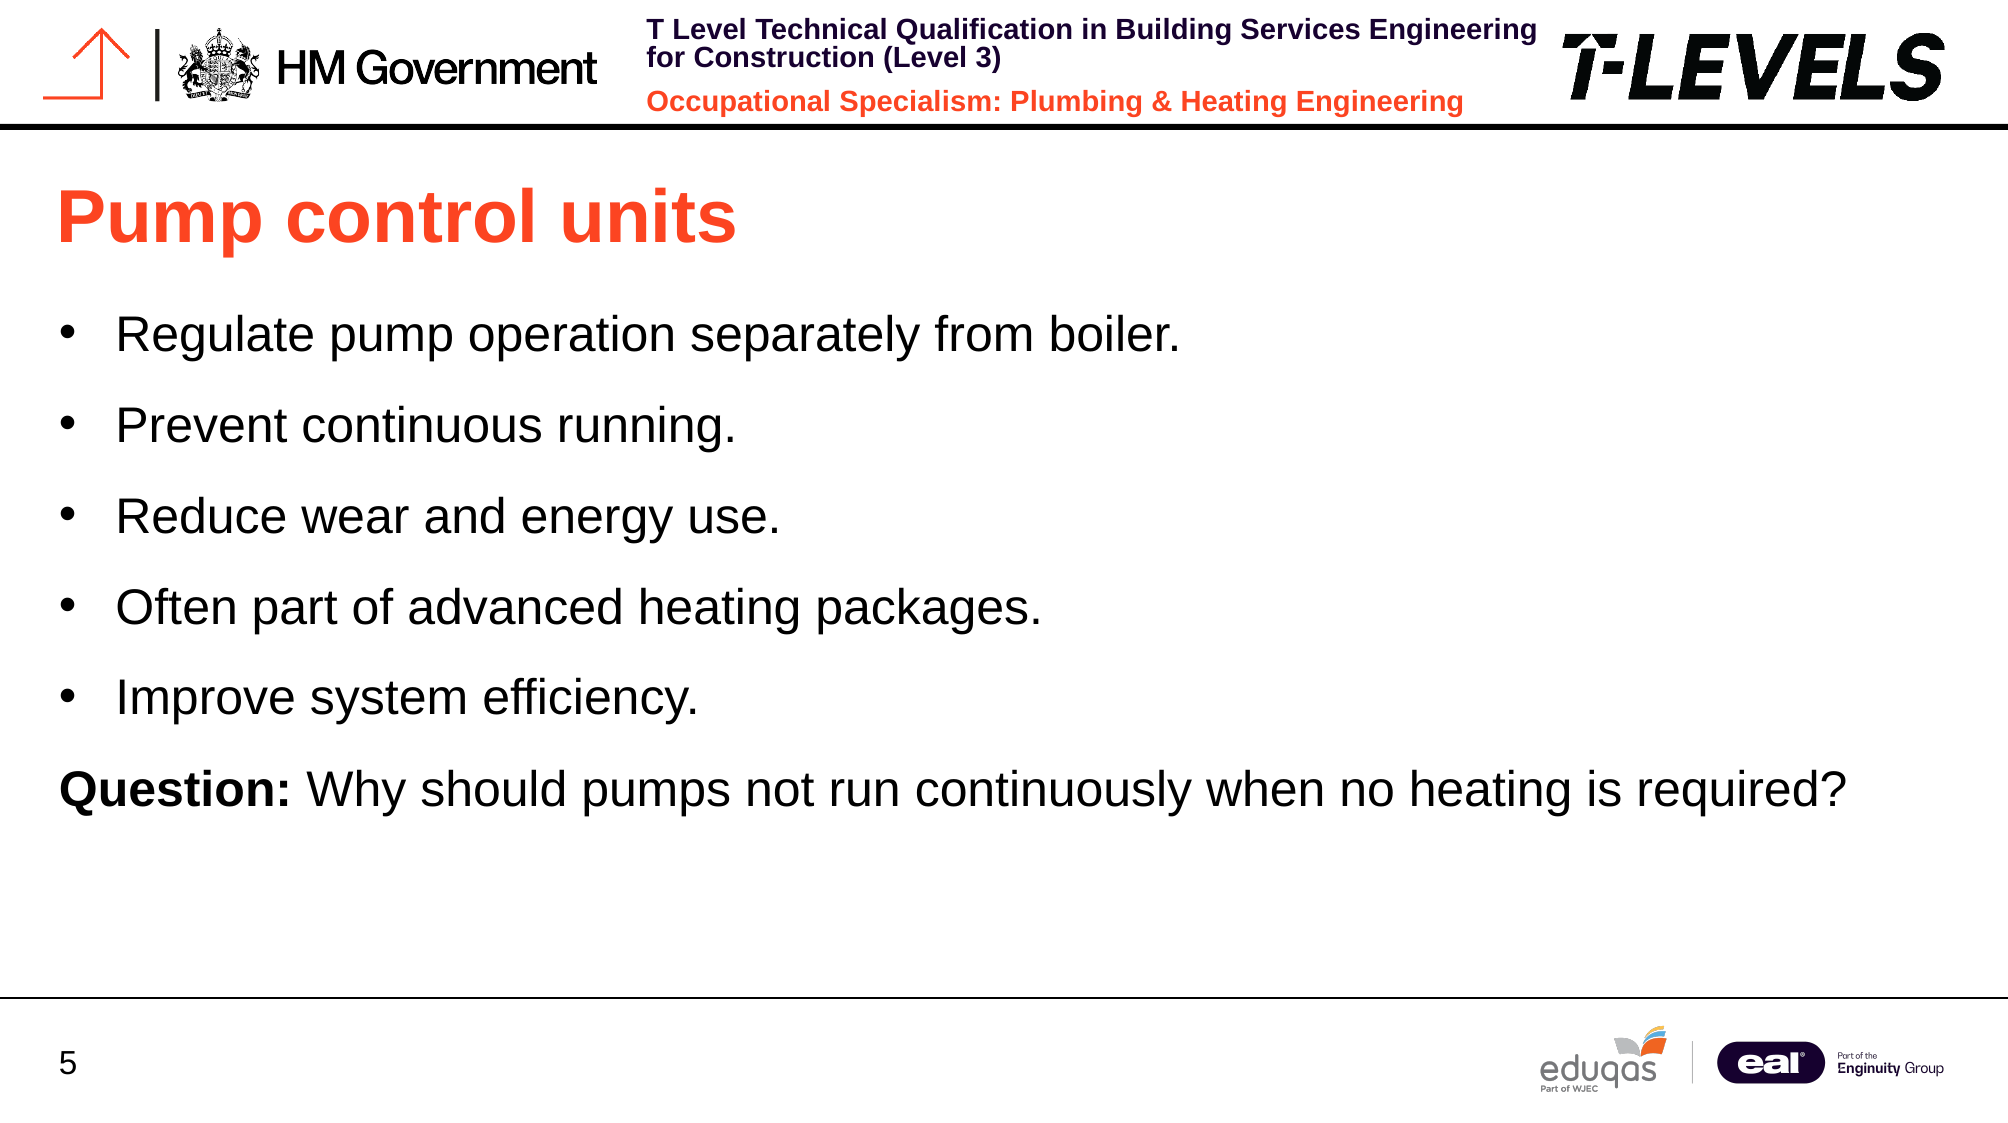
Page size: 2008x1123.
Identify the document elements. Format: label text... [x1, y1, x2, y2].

list Regulate pump operation separately from boiler. Prevent continuous running. Reduce wear and energy use. Often part of advanced heating packages. Improve system efficiency. Question: Why should pumps not run continuously when no heating is required? [59, 295, 1949, 975]
title Pump control units [41, 111, 1949, 314]
picture [1535, 1021, 1949, 1097]
picture [1543, 25, 1964, 108]
picture [155, 28, 597, 102]
picture [38, 27, 136, 100]
